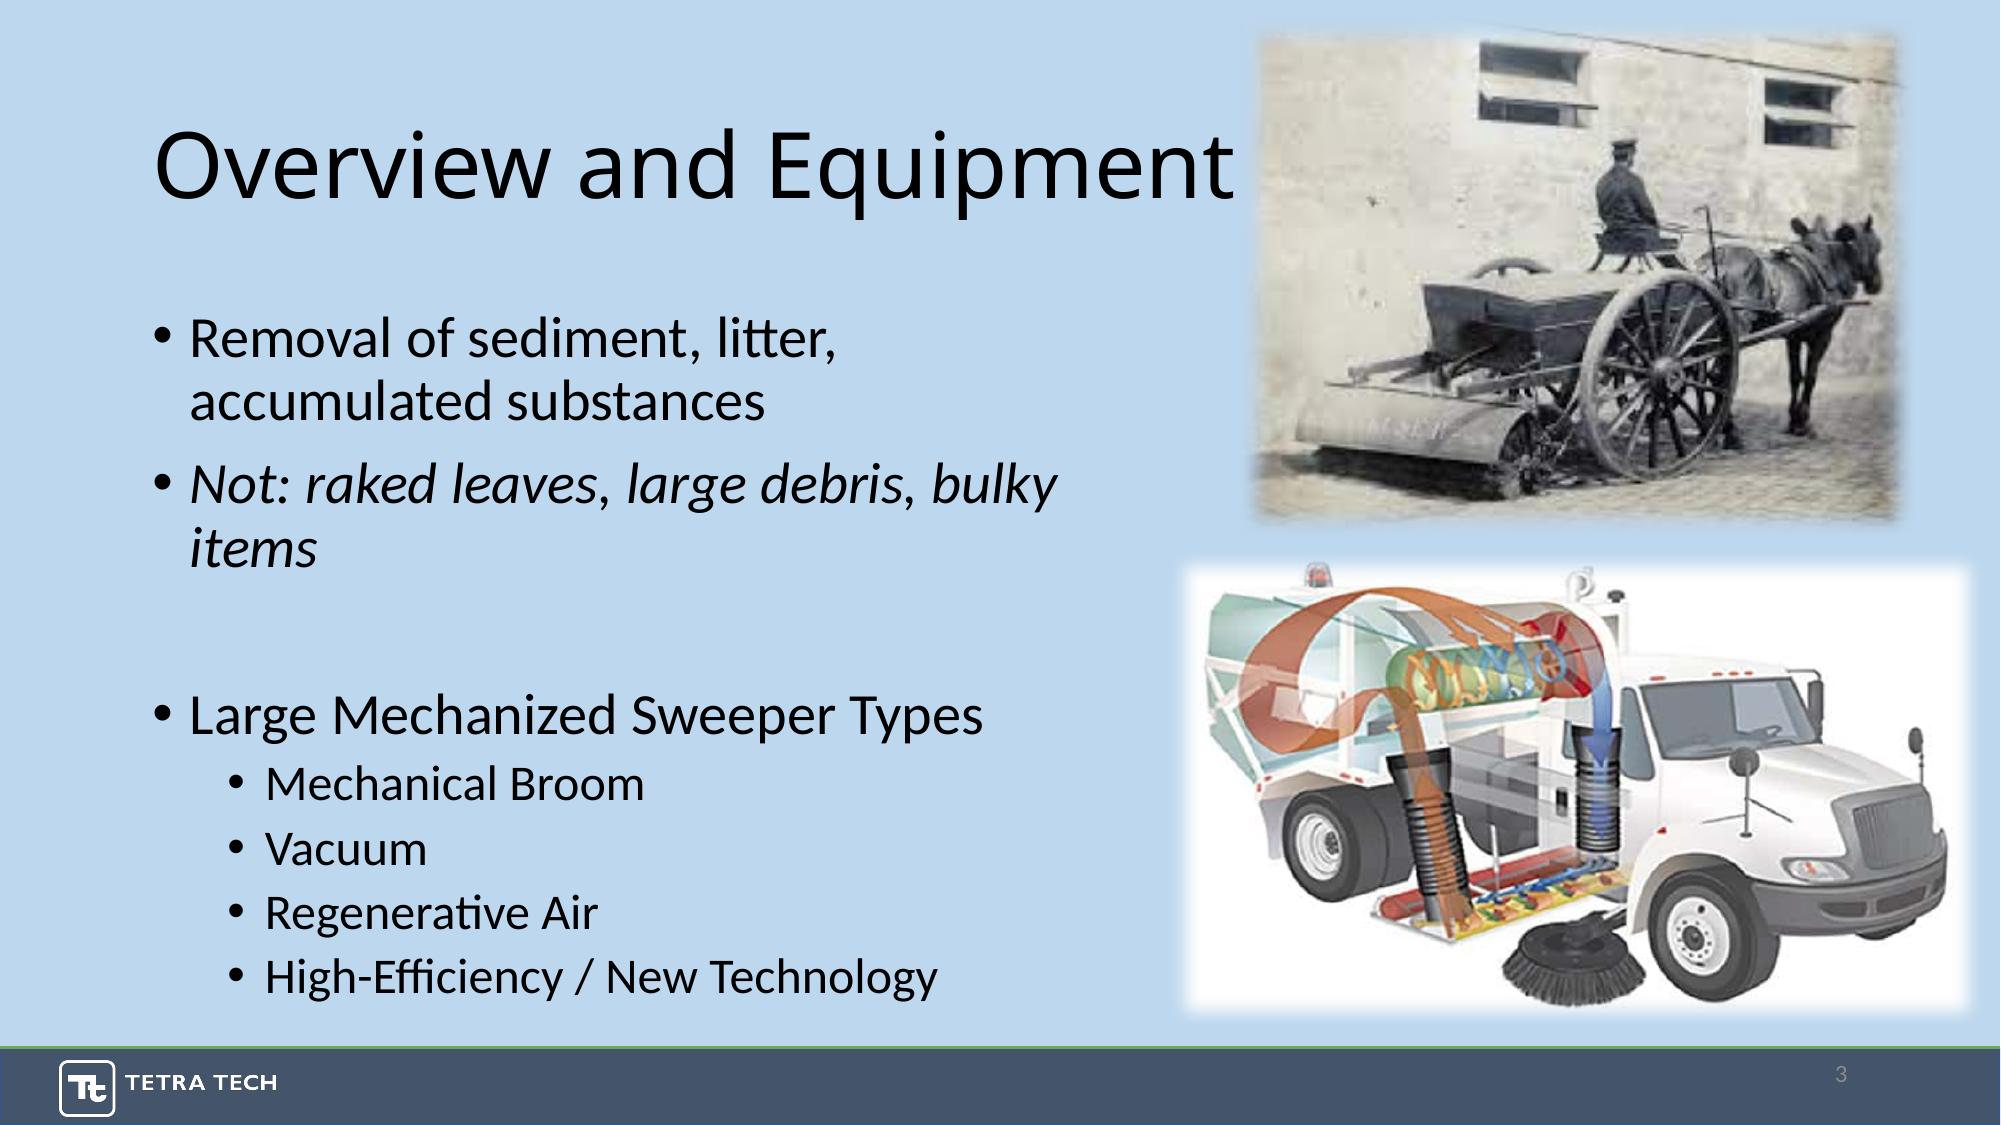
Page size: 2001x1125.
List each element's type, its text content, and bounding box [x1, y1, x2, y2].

picture [40, 1041, 295, 1125]
slide_number 3 [1412, 1042, 1863, 1103]
list Removal of sediment, litter, accumulated substances Not: raked leaves, large debris, bulky items Large Mechanized Sweeper Types Mechanical Broom Vacuum Regenerative Air High-Efficiency / New Technology [137, 299, 1150, 1014]
picture [1167, 548, 1986, 1028]
title Overview and Equipment [137, 59, 1239, 278]
picture [1239, 17, 1915, 537]
